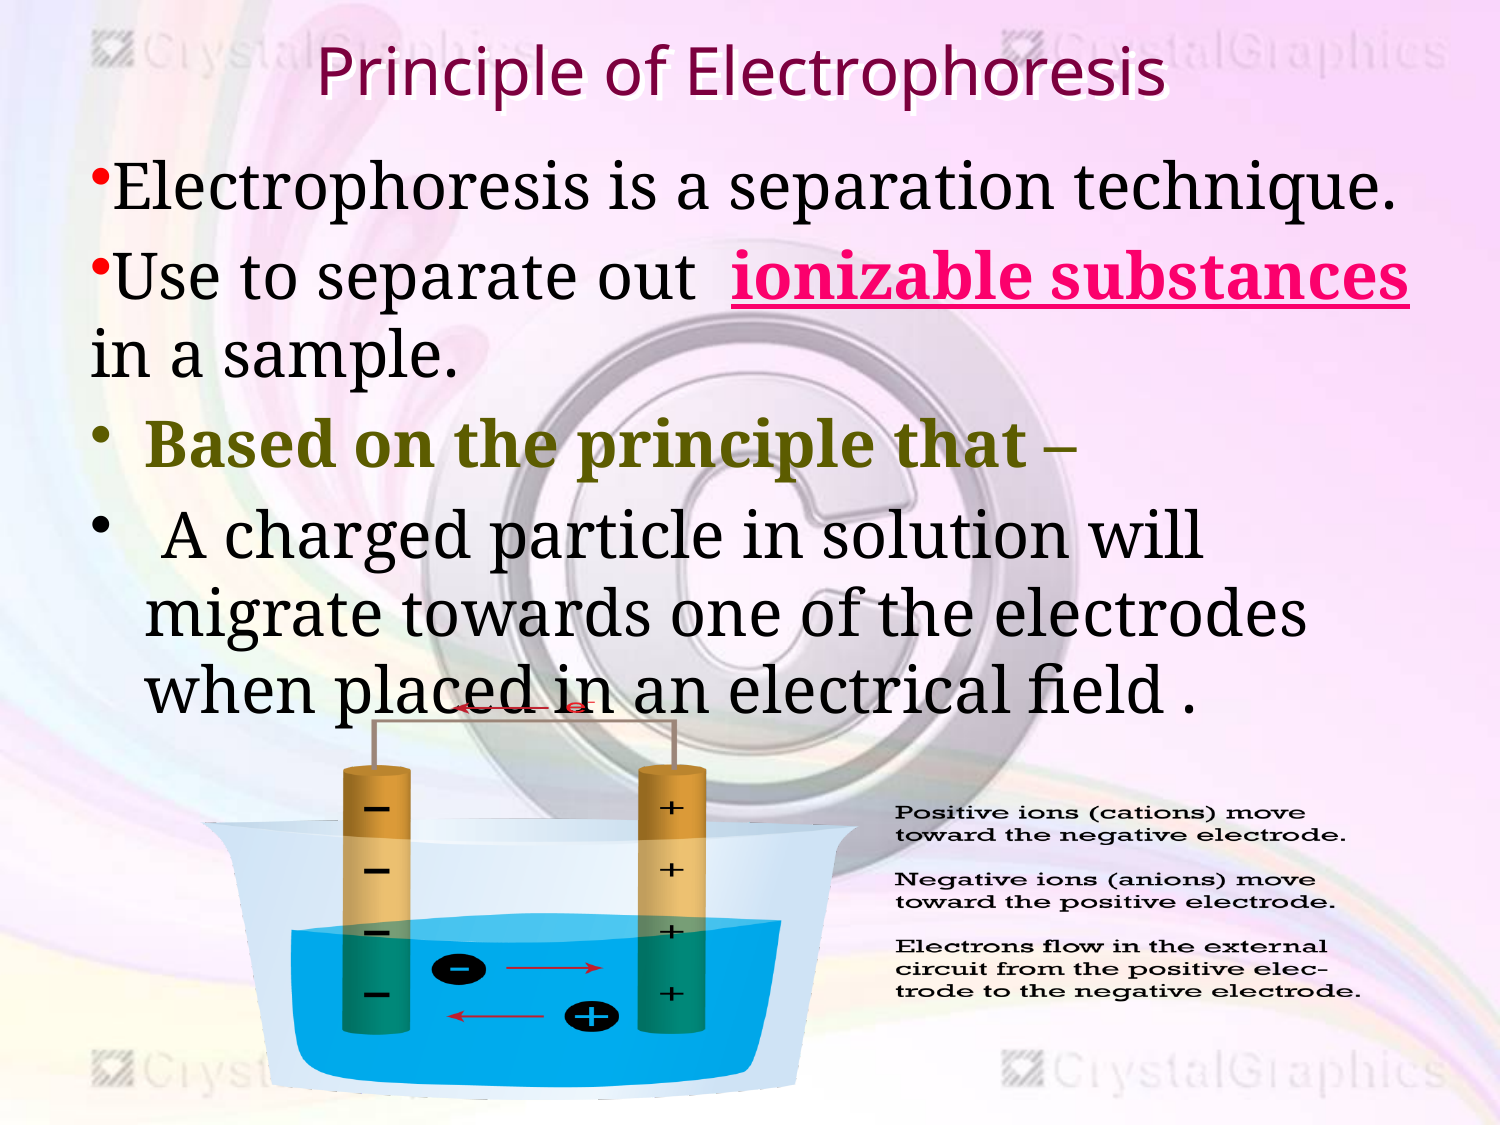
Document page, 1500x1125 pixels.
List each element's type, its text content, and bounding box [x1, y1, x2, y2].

picture [0, 0, 1500, 1125]
title Principle of Electrophoresis [74, 0, 1426, 137]
list Electrophoresis is a separation technique. Use to separate out ionizable substances in a sample. Based on the principle that – A charged particle in solution will migrate towards one of the electrodes when placed in an electrical field . [74, 137, 1460, 738]
